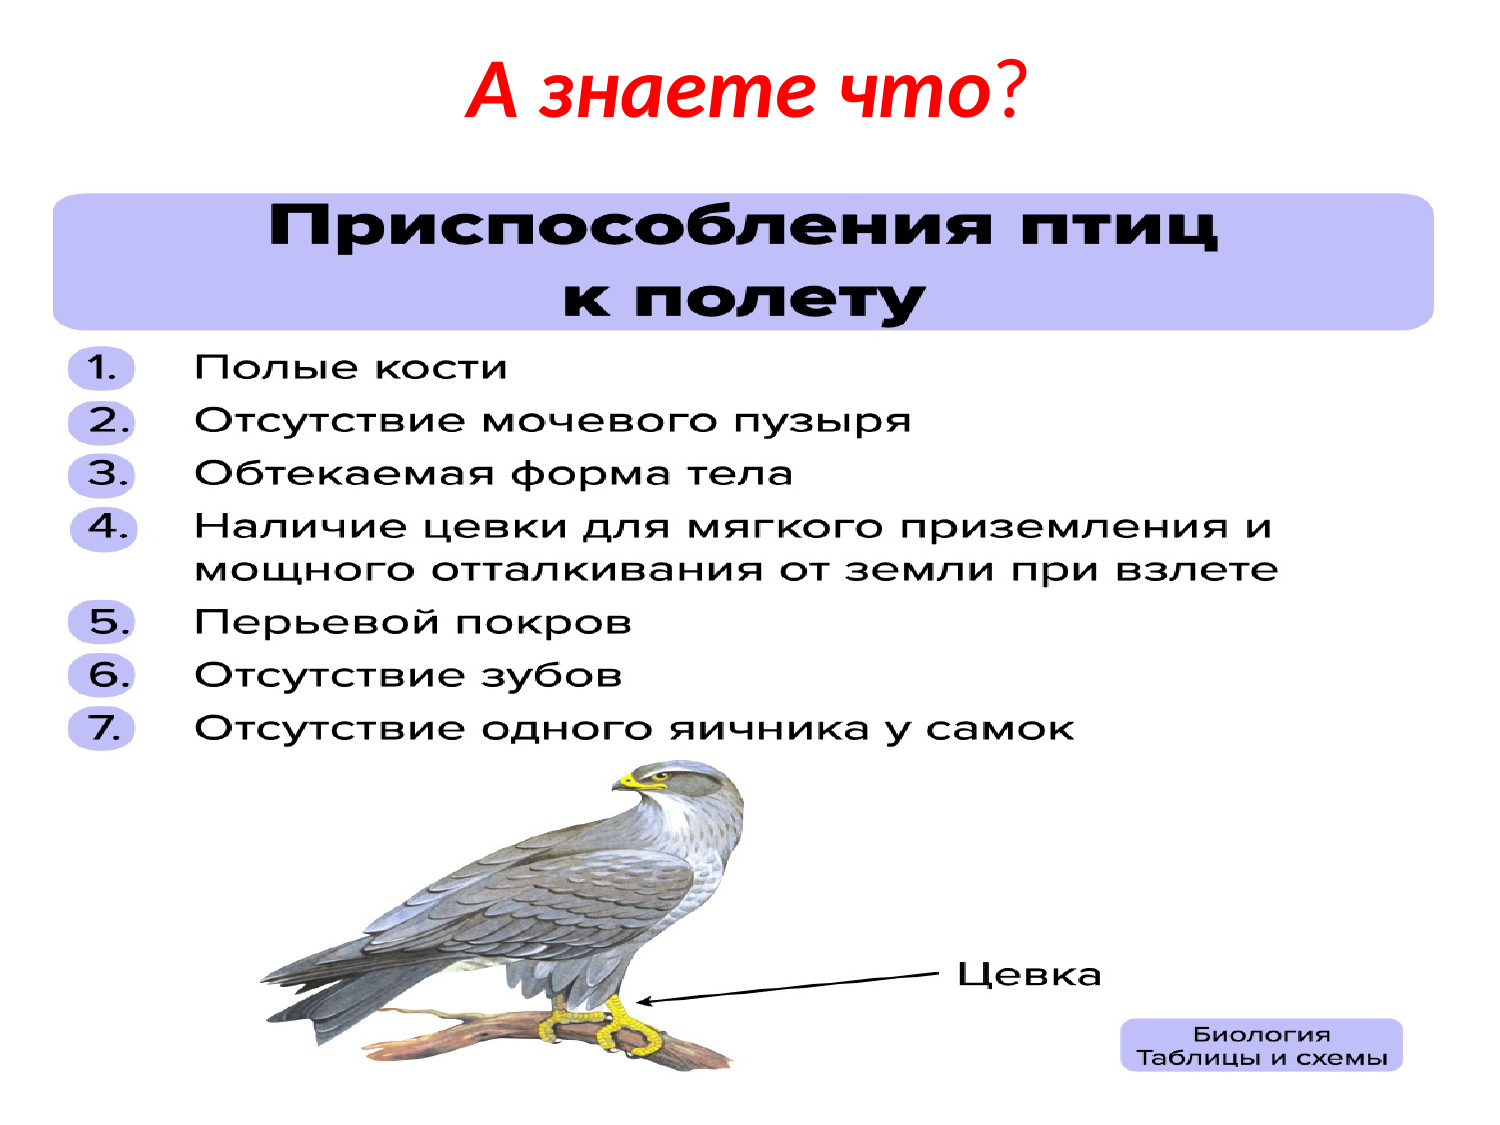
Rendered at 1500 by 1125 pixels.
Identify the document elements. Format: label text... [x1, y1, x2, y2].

title А знаете что? [75, 45, 1425, 159]
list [52, 160, 1436, 1083]
